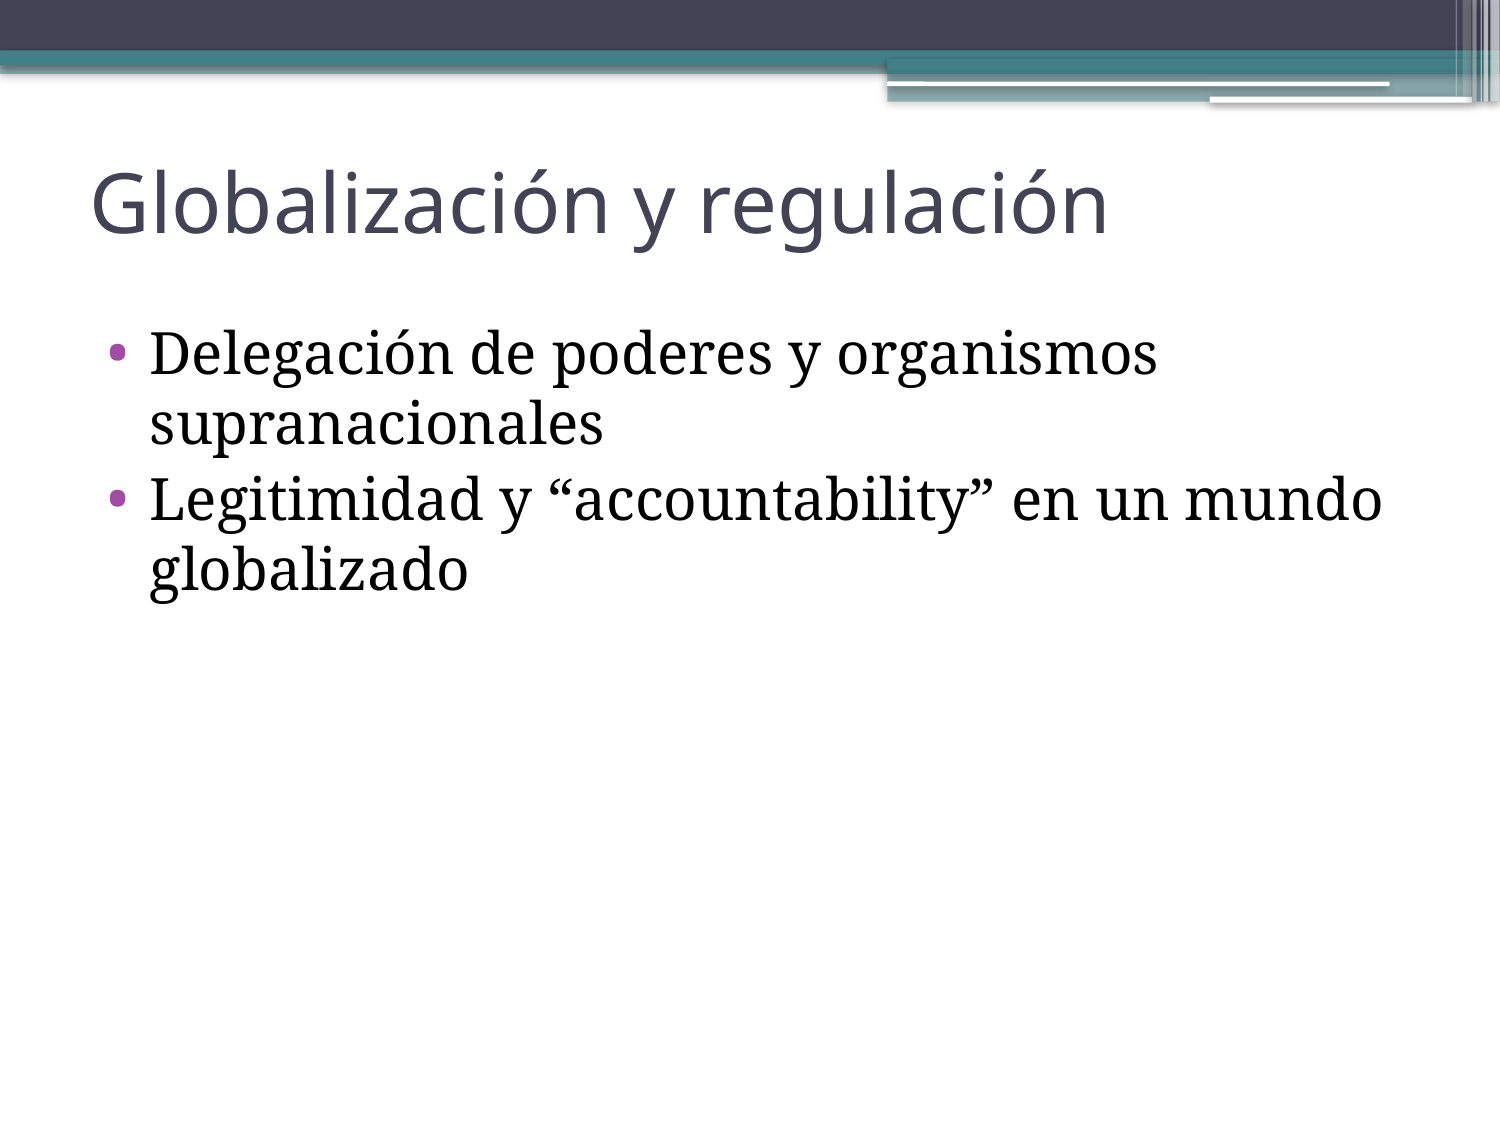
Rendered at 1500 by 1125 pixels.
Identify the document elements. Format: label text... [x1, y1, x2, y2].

title Globalización y regulación [75, 112, 1425, 288]
list Delegación de poderes y organismos supranacionales Legitimidad y “accountability” en un mundo globalizado [75, 308, 1425, 1025]
